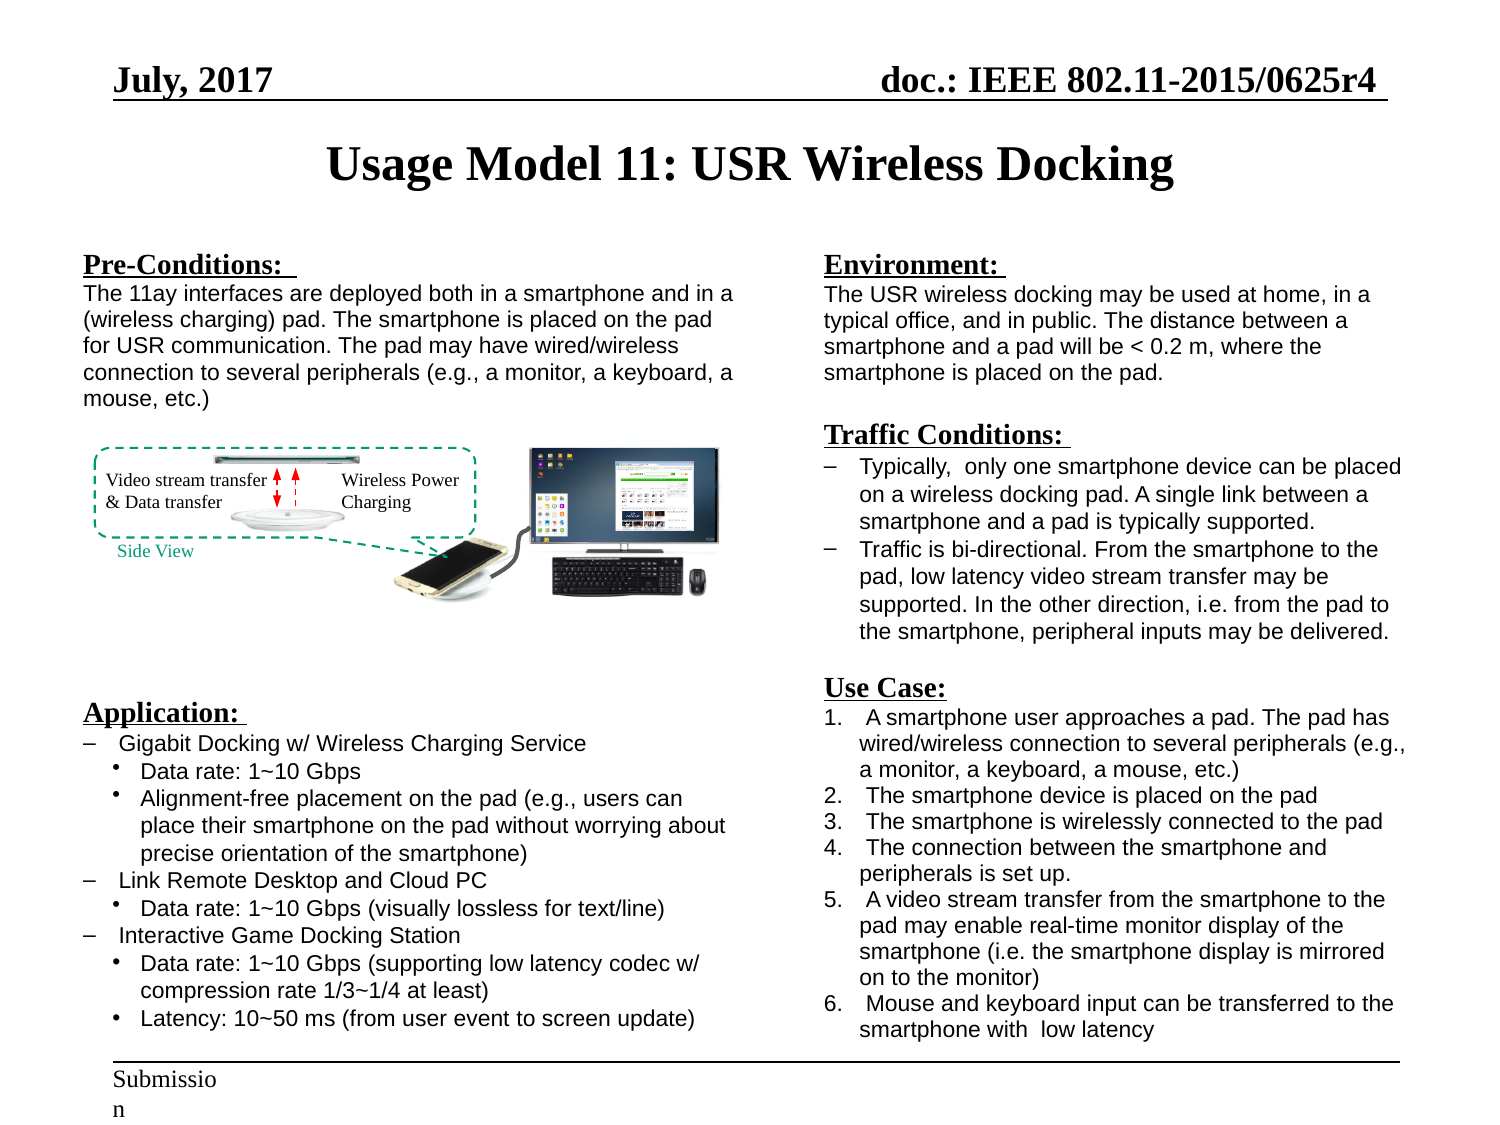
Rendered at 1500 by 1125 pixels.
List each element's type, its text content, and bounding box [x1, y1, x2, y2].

text_box Environment: The USR wireless docking may be used at home, in a typical office, and in public. The distance between a smartphone and a pad will be < 0.2 m, where the smartphone is placed on the pad. Traffic Conditions: Typically, only one smartphone device can be placed on a wireless docking pad. A single link between a smartphone and a pad is typically supported. Traffic is bi-directional. From the smartphone to the pad, low latency video stream transfer may be supported. In the other direction, i.e. from the pad to the smartphone, peripheral inputs may be delivered. Use Case: A smartphone user approaches a pad. The pad has wired/wireless connection to several peripherals (e.g., a monitor, a keyboard, a mouse, etc.) The smartphone device is placed on the pad The smartphone is wirelessly connected to the pad The connection between the smartphone and peripherals is set up. A video stream transfer from the smartphone to the pad may enable real-time monitor display of the smartphone (i.e. the smartphone display is mirrored on to the monitor) Mouse and keyboard input can be transferred to the smartphone with low latency [809, 240, 1424, 1051]
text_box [89, 438, 723, 610]
text_box Usage Model 11: USR Wireless Docking [112, 112, 1388, 208]
text_box Pre-Conditions: The 11ay interfaces are deployed both in a smartphone and in a (wireless charging) pad. The smartphone is placed on the pad for USR communication. The pad may have wired/wireless connection to several peripherals (e.g., a monitor, a keyboard, a mouse, etc.) Application: Gigabit Docking w/ Wireless Charging Service Data rate: 1~10 Gbps Alignment-free placement on the pad (e.g., users can place their smartphone on the pad without worrying about precise orientation of the smartphone) Link Remote Desktop and Cloud PC Data rate: 1~10 Gbps (visually lossless for text/line) Interactive Game Docking Station Data rate: 1~10 Gbps (supporting low latency codec w/ compression rate 1/3~1/4 at least) Latency: 10~50 ms (from user event to screen update) [68, 240, 756, 1039]
